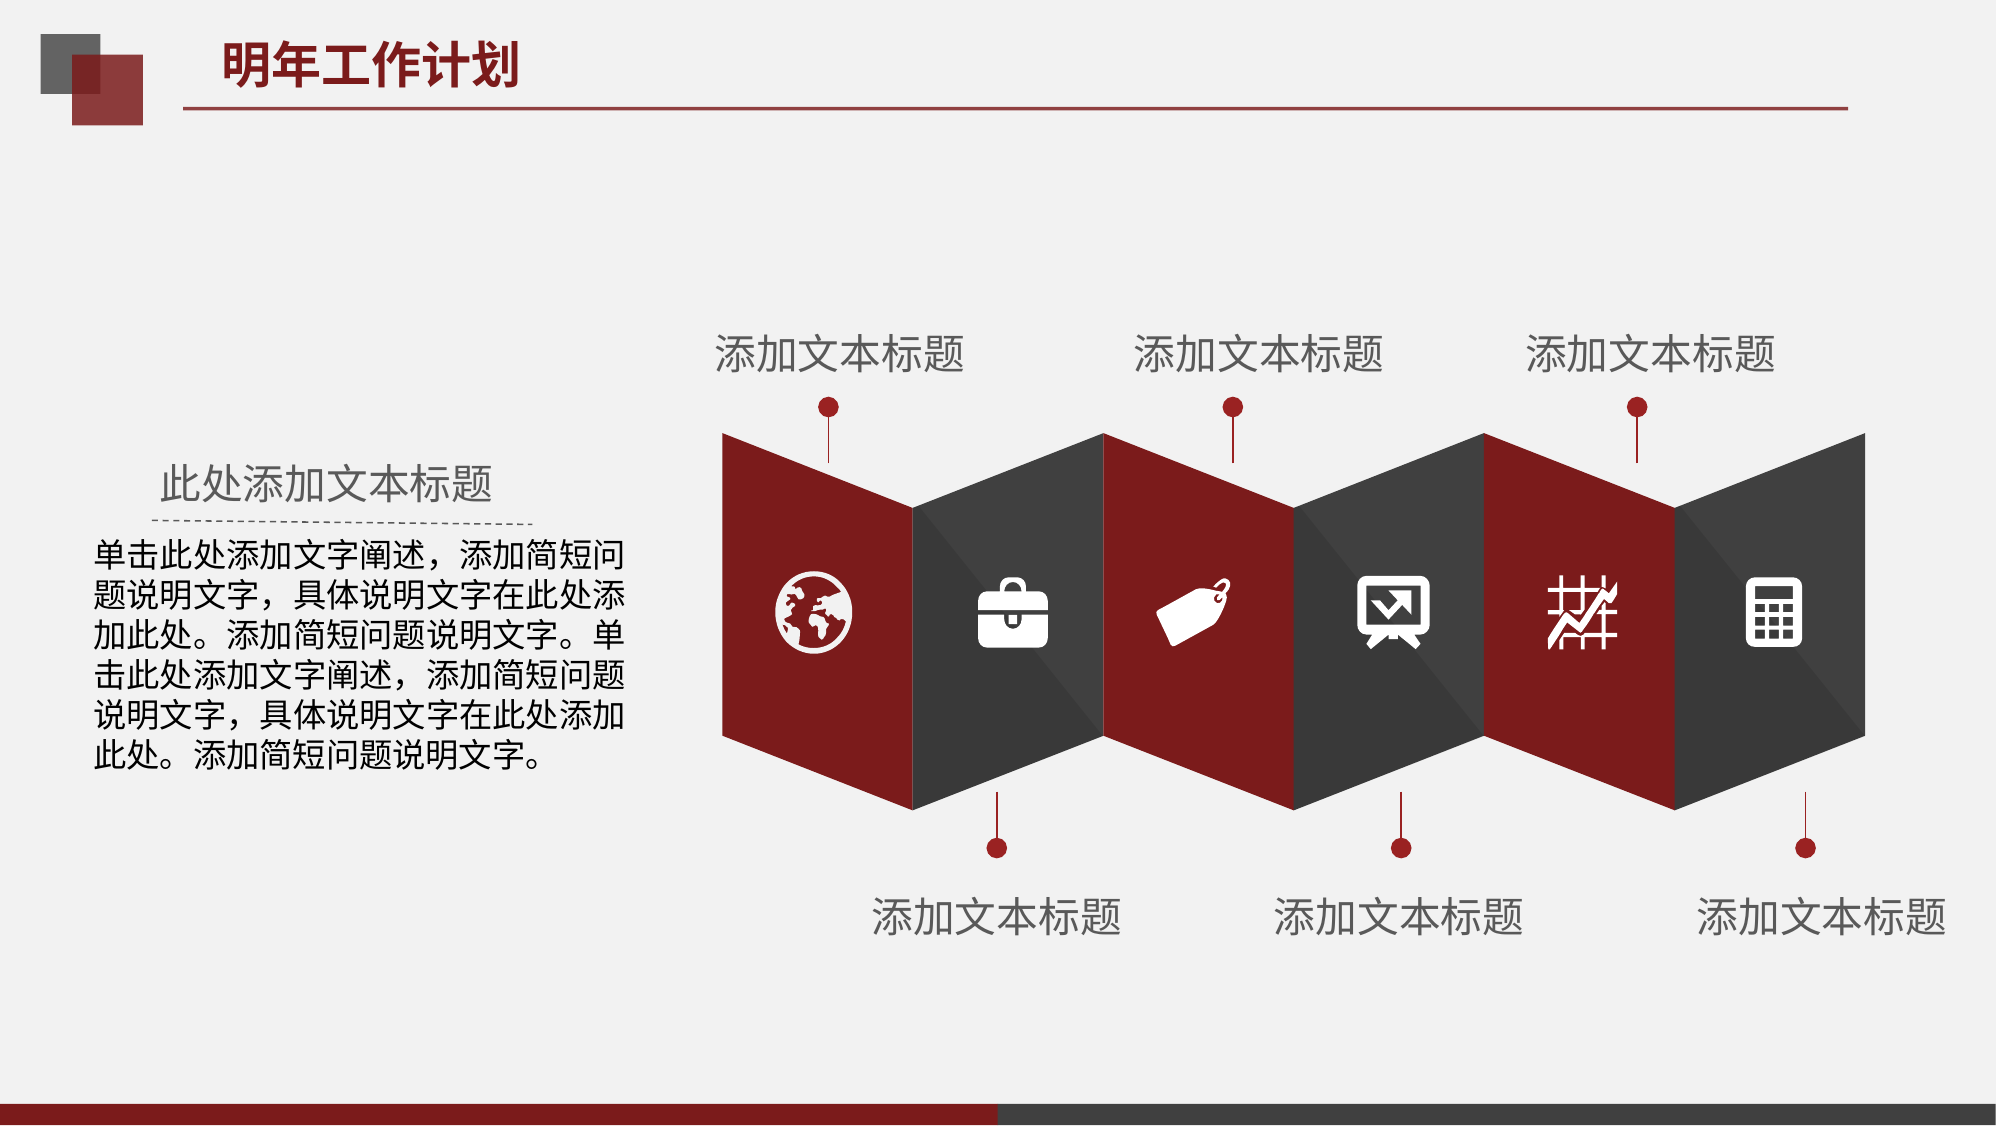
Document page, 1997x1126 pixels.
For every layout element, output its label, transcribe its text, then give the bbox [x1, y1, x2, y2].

text_box 添加文本标题 [1684, 885, 1960, 948]
text_box 添加文本标题 [1513, 322, 1789, 385]
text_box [84, 452, 636, 826]
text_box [996, 791, 1806, 849]
text_box 明年工作计划 [206, 25, 668, 101]
text_box 添加文本标题 [1121, 322, 1397, 385]
text_box 添加文本标题 [1261, 885, 1537, 948]
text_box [722, 432, 1866, 811]
text_box 添加文本标题 [859, 885, 1135, 948]
text_box 添加文本标题 [702, 322, 978, 385]
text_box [828, 406, 1638, 464]
